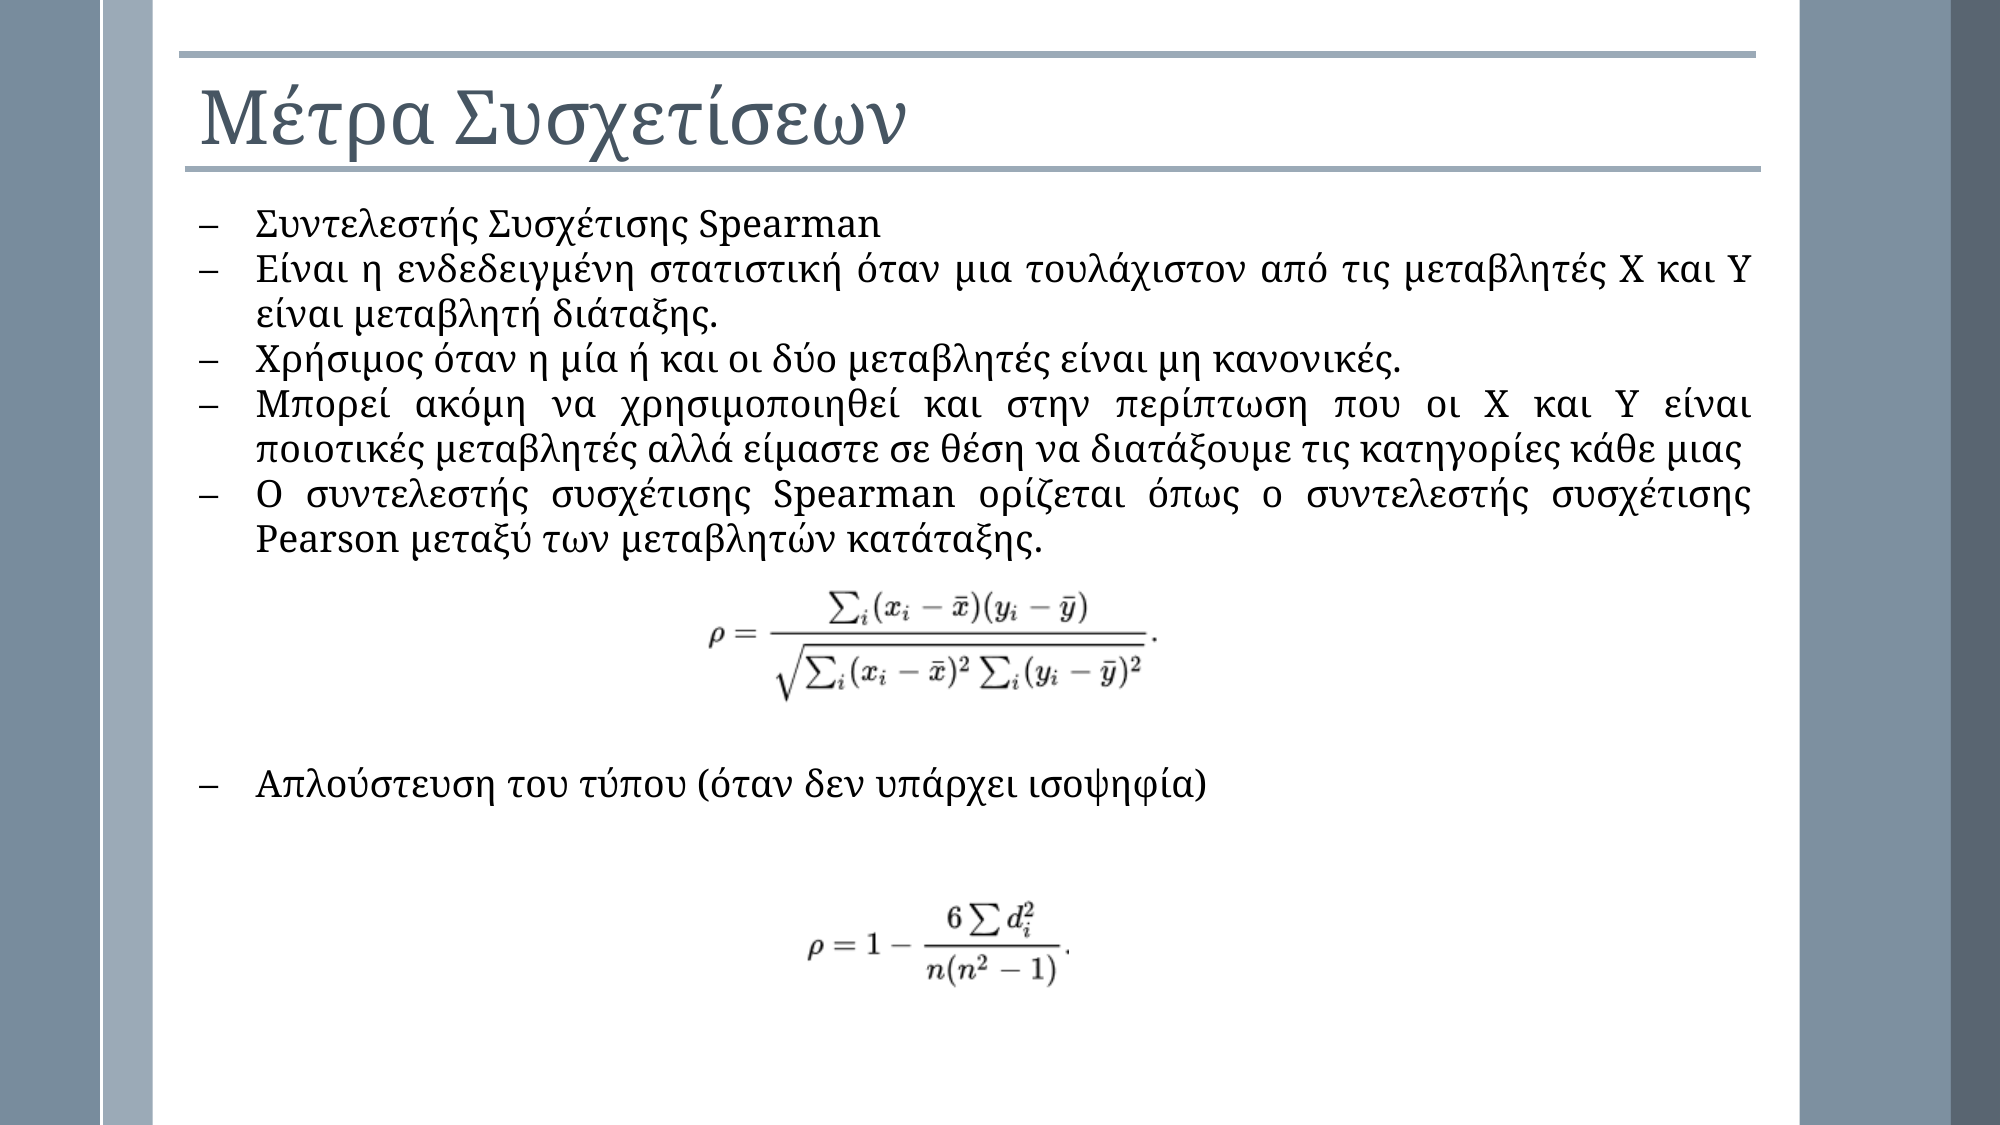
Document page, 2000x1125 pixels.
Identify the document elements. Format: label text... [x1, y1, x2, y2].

picture [794, 893, 1069, 1008]
picture [692, 586, 1171, 715]
text_box Μέτρα Συσχετίσεων [184, 62, 1756, 167]
text_box Συντελεστής Συσχέτισης Spearman Είναι η ενδεδειγμένη στατιστική όταν μια τουλάχιστον από τις μεταβλητές Χ και Υ είναι μεταβλητή διάταξης. Χρήσιμος όταν η μία ή και οι δύο μεταβλητές είναι μη κανονικές. Μπορεί ακόμη να χρησιμοποιηθεί και στην περίπτωση που οι Χ και Υ είναι ποιοτικές μεταβλητές αλλά είμαστε σε θέση να διατάξουμε τις κατηγορίες κάθε μιας Ο συντελεστής συσχέτισης Spearman ορίζεται όπως ο συντελεστής συσχέτισης Pearson μεταξύ των μεταβλητών κατάταξης. Απλούστευση του τύπου (όταν δεν υπάρχει ισοψηφία) [184, 192, 1768, 863]
